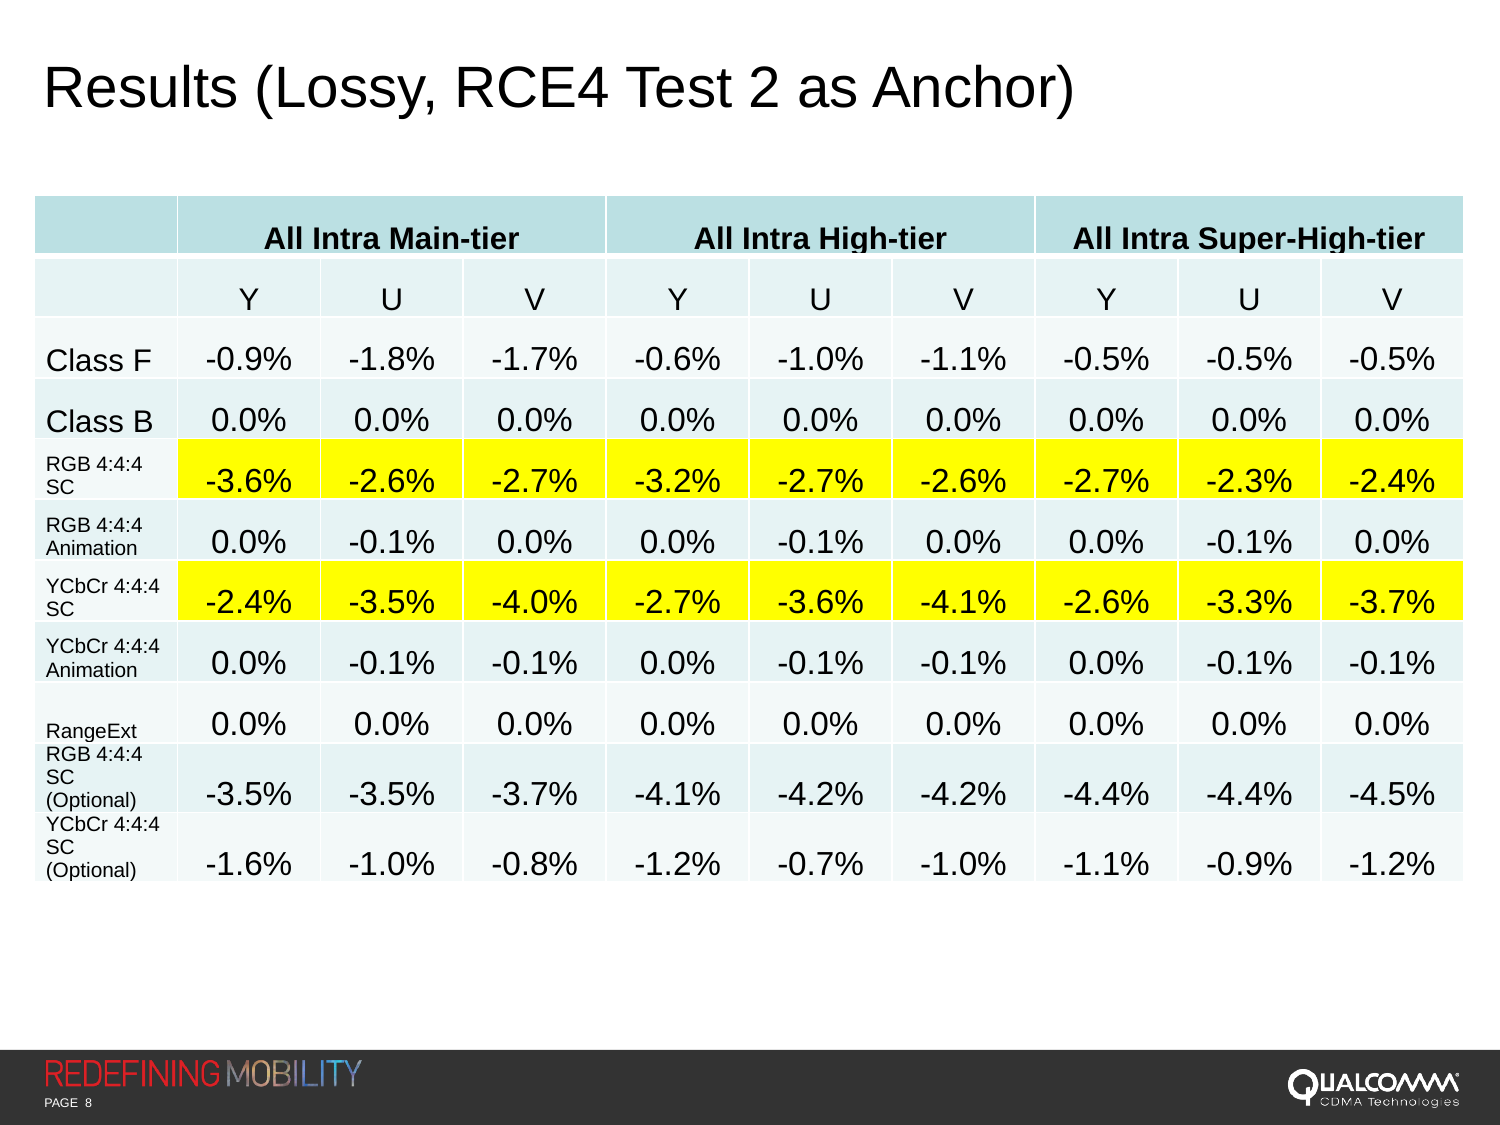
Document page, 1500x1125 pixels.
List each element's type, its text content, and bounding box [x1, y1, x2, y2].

table_cell RangeExt [35, 683, 177, 742]
table_cell V [893, 259, 1034, 316]
table_cell 0.0% [893, 683, 1034, 742]
table_cell -0.1% [1322, 622, 1463, 681]
table_cell 0.0% [1322, 500, 1463, 559]
table_cell 0.0% [1322, 379, 1463, 438]
table_cell YCbCr 4:4:4 SC [35, 561, 177, 620]
table_cell -0.5% [1179, 318, 1320, 377]
table_cell -4.1% [607, 744, 748, 812]
table_cell -0.1% [750, 622, 891, 681]
table_cell -4.4% [1179, 744, 1320, 812]
table_cell -1.0% [750, 318, 891, 377]
table_cell -0.1% [321, 622, 462, 681]
table_cell 0.0% [178, 379, 320, 438]
table_cell -3.7% [464, 744, 605, 812]
table_cell 0.0% [1322, 683, 1463, 742]
table_cell 0.0% [893, 379, 1034, 438]
table_cell -3.6% [178, 439, 320, 498]
picture [30, 1048, 372, 1099]
table_cell -0.9% [1179, 813, 1320, 881]
table_cell 0.0% [1036, 683, 1177, 742]
table_cell -4.0% [464, 561, 605, 620]
table_cell -2.6% [893, 439, 1034, 498]
table_cell Y [178, 259, 320, 316]
table_cell -1.6% [178, 813, 320, 881]
table_cell -4.2% [893, 744, 1034, 812]
title Results (Lossy, RCE4 Test 2 as Anchor) [28, 44, 1462, 138]
table_cell -4.5% [1322, 744, 1463, 812]
table_cell YCbCr 4:4:4 Animation [35, 622, 177, 681]
table_cell -3.2% [607, 439, 748, 498]
table_cell -0.1% [893, 622, 1034, 681]
table_cell 0.0% [178, 683, 320, 742]
table_cell 0.0% [750, 683, 891, 742]
table_cell Class B [35, 379, 177, 438]
table_cell 0.0% [321, 683, 462, 742]
table_cell 0.0% [607, 379, 748, 438]
table_cell -2.7% [464, 439, 605, 498]
table_cell [35, 259, 177, 316]
table_cell -2.3% [1179, 439, 1320, 498]
table_cell U [321, 259, 462, 316]
table_cell 0.0% [607, 500, 748, 559]
table_header All Intra Main-tier [178, 196, 605, 253]
table_cell YCbCr 4:4:4 SC (Optional) [35, 813, 177, 881]
table_cell -1.0% [321, 813, 462, 881]
table_cell 0.0% [1179, 379, 1320, 438]
table_cell -0.1% [1179, 500, 1320, 559]
table_cell 0.0% [1036, 622, 1177, 681]
table_cell 0.0% [178, 622, 320, 681]
table_cell -0.6% [607, 318, 748, 377]
table_cell -2.7% [607, 561, 748, 620]
table_cell RGB 4:4:4 SC [35, 439, 177, 498]
table_cell -2.4% [178, 561, 320, 620]
table_cell -4.4% [1036, 744, 1177, 812]
table_cell -3.6% [750, 561, 891, 620]
table_cell -2.6% [321, 439, 462, 498]
table_cell -0.1% [750, 500, 891, 559]
table_cell -0.8% [464, 813, 605, 881]
table_cell -0.9% [178, 318, 320, 377]
table_cell 0.0% [1036, 500, 1177, 559]
table_cell -1.8% [321, 318, 462, 377]
table_cell -0.1% [464, 622, 605, 681]
table_cell 0.0% [607, 622, 748, 681]
table_cell -2.7% [750, 439, 891, 498]
table_cell -1.0% [893, 813, 1034, 881]
table_cell -4.2% [750, 744, 891, 812]
table_cell 0.0% [464, 683, 605, 742]
table_cell V [464, 259, 605, 316]
table_cell -0.7% [750, 813, 891, 881]
table_header [35, 196, 177, 253]
table_cell U [1179, 259, 1320, 316]
table_cell -1.1% [1036, 813, 1177, 881]
table_cell 0.0% [1179, 683, 1320, 742]
table_cell -2.7% [1036, 439, 1177, 498]
table_cell -0.1% [321, 500, 462, 559]
table_header All Intra High-tier [607, 196, 1034, 253]
table_cell 0.0% [1036, 379, 1177, 438]
table_cell U [750, 259, 891, 316]
table_cell 0.0% [321, 379, 462, 438]
table_cell -2.4% [1322, 439, 1463, 498]
table_cell 0.0% [893, 500, 1034, 559]
table_cell -0.1% [1179, 622, 1320, 681]
table_cell 0.0% [750, 379, 891, 438]
table_cell -3.7% [1322, 561, 1463, 620]
table_cell Y [607, 259, 748, 316]
table_cell -1.2% [1322, 813, 1463, 881]
table_cell -1.1% [893, 318, 1034, 377]
table_cell -1.2% [607, 813, 748, 881]
table_header All Intra Super-High-tier [1036, 196, 1463, 253]
table_cell 0.0% [607, 683, 748, 742]
table_cell -3.5% [321, 561, 462, 620]
table_cell V [1322, 259, 1463, 316]
table_cell 0.0% [178, 500, 320, 559]
table_cell -4.1% [893, 561, 1034, 620]
table_cell RGB 4:4:4 SC (Optional) [35, 744, 177, 812]
picture [1278, 1058, 1478, 1114]
table_cell -2.6% [1036, 561, 1177, 620]
table_cell Class F [35, 318, 177, 377]
table_cell -0.5% [1036, 318, 1177, 377]
table_cell -0.5% [1322, 318, 1463, 377]
table_cell -3.5% [178, 744, 320, 812]
table_cell 0.0% [464, 379, 605, 438]
table_cell 0.0% [464, 500, 605, 559]
table_cell -3.5% [321, 744, 462, 812]
table_cell RGB 4:4:4 Animation [35, 500, 177, 559]
table_cell -1.7% [464, 318, 605, 377]
table_cell Y [1036, 259, 1177, 316]
table_cell -3.3% [1179, 561, 1320, 620]
